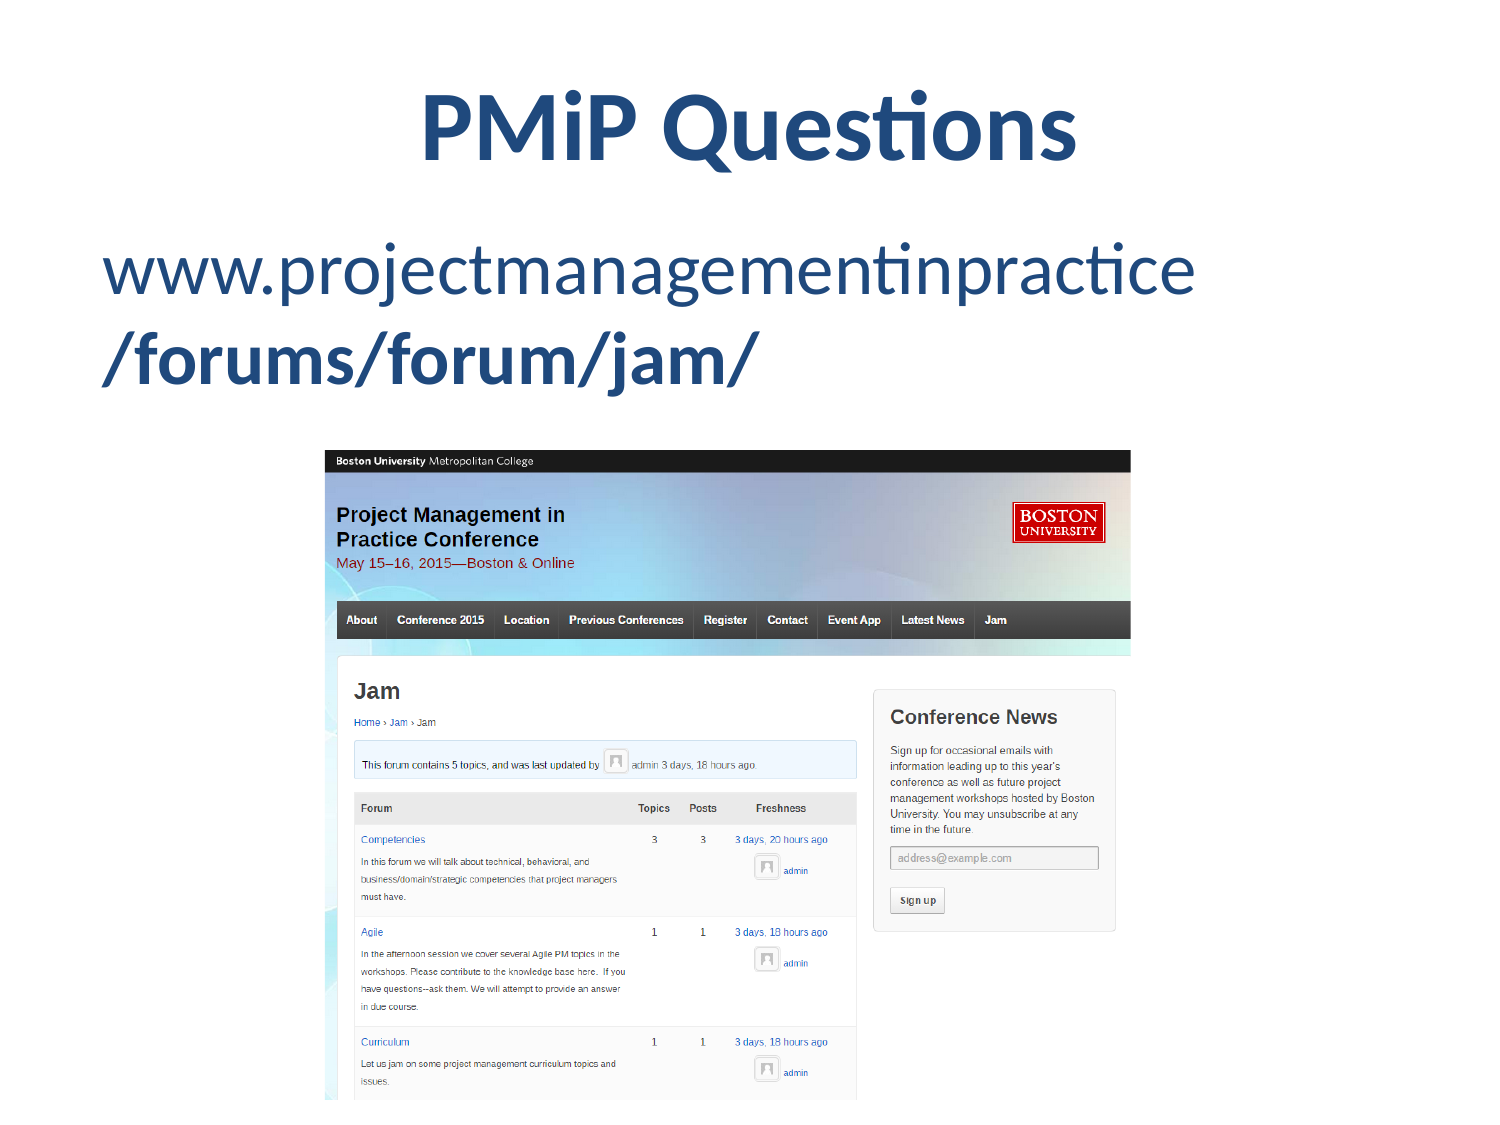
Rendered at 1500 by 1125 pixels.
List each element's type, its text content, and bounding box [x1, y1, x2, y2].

picture [324, 449, 1131, 1101]
subtitle www.projectmanagementinpractice /forums/forum/jam/ [87, 212, 1413, 438]
title PMiP Questions [112, 0, 1388, 212]
